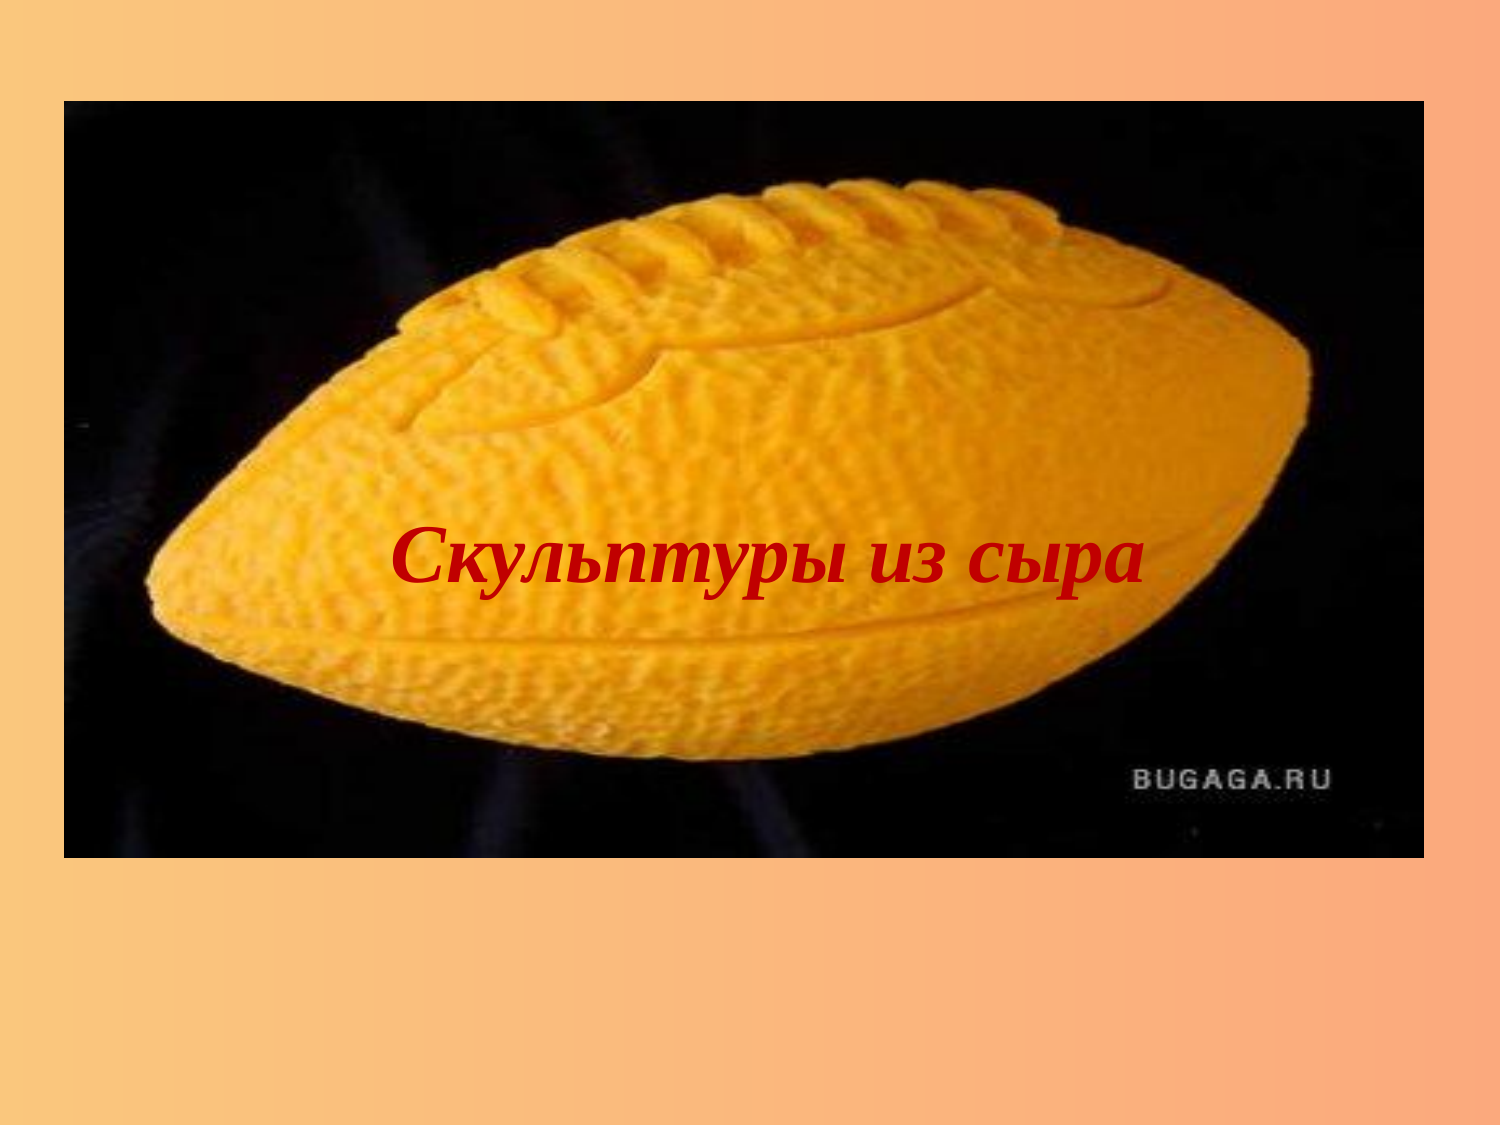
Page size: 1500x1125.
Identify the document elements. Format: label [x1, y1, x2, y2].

picture [64, 101, 1424, 858]
